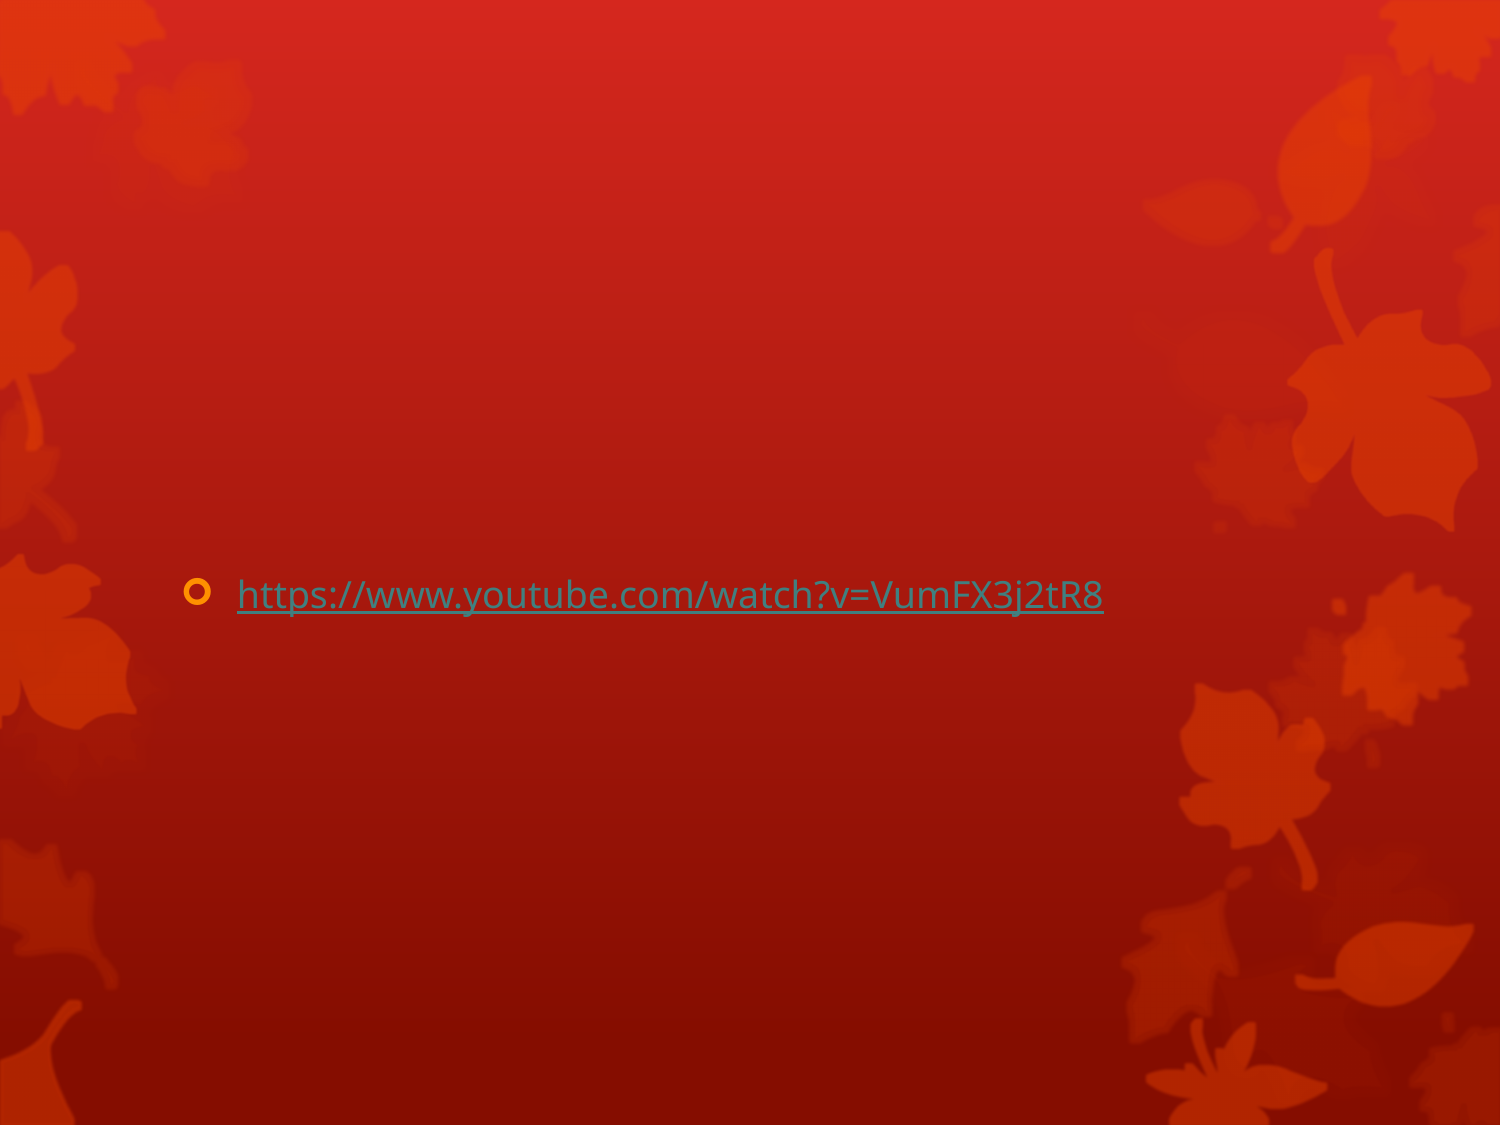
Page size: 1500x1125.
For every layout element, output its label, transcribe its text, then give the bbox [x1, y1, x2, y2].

list https://www.youtube.com/watch?v=VumFX3j2tR8 [165, 296, 1335, 962]
